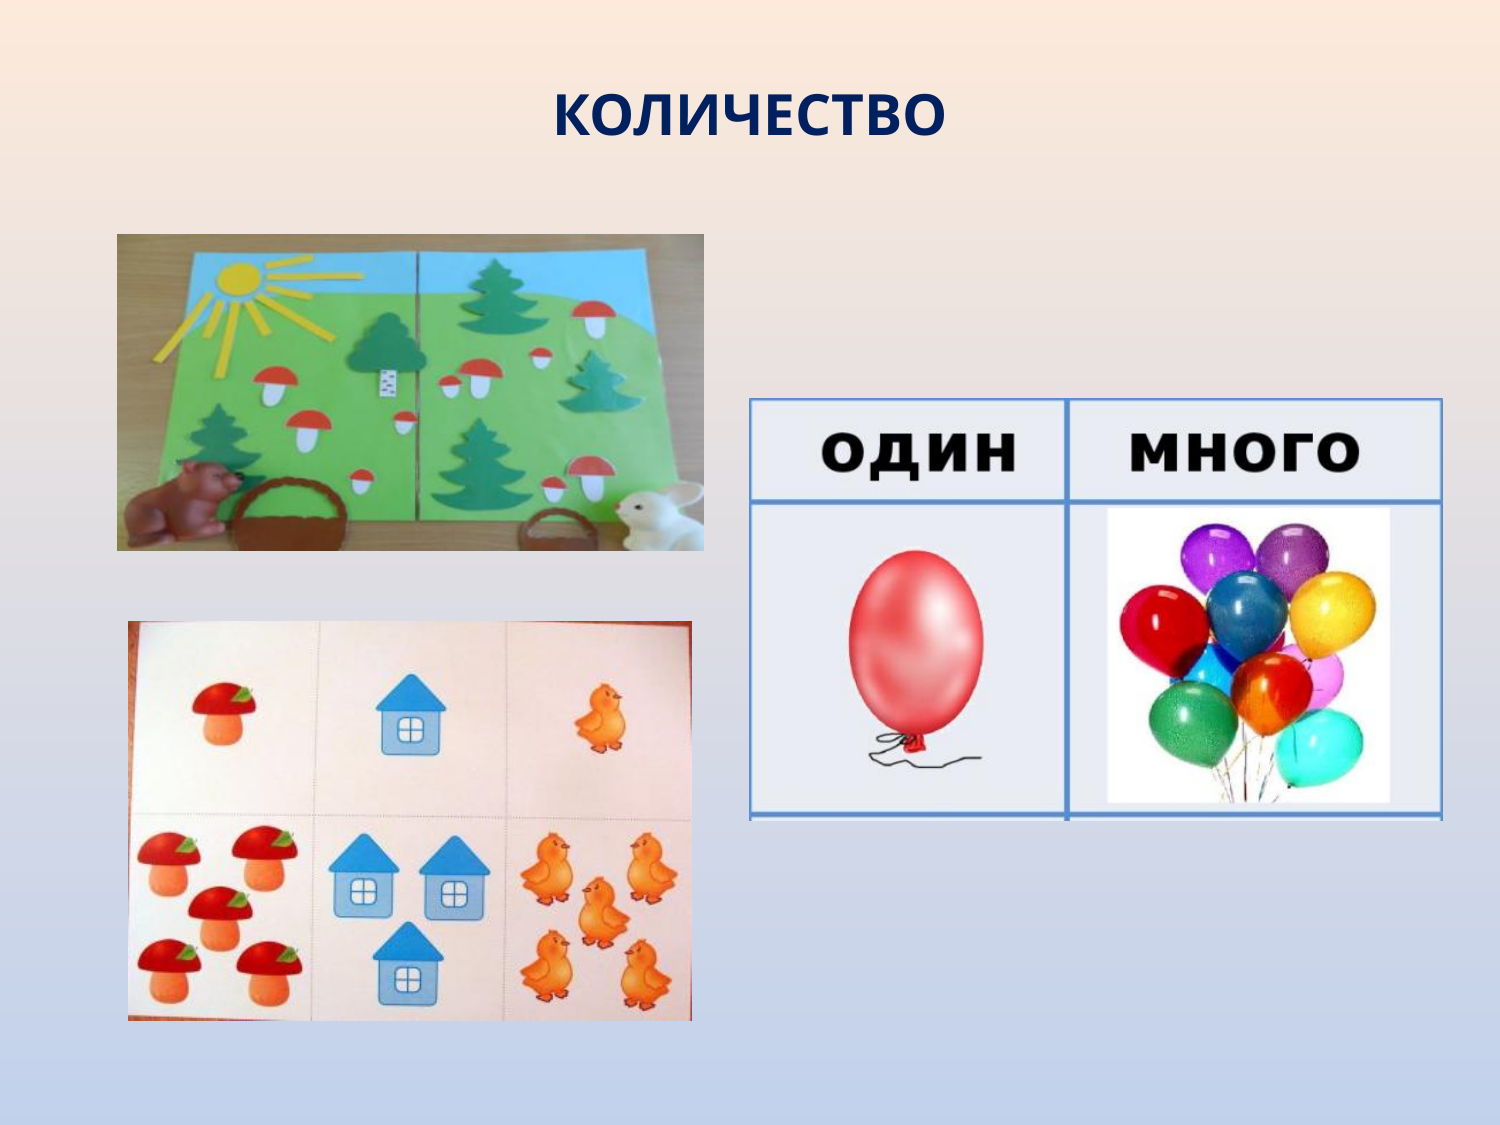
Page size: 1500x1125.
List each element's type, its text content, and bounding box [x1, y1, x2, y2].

picture [128, 620, 692, 1021]
title КОЛИЧЕСТВО [112, 70, 1388, 223]
picture [749, 398, 1443, 821]
picture [116, 234, 704, 551]
